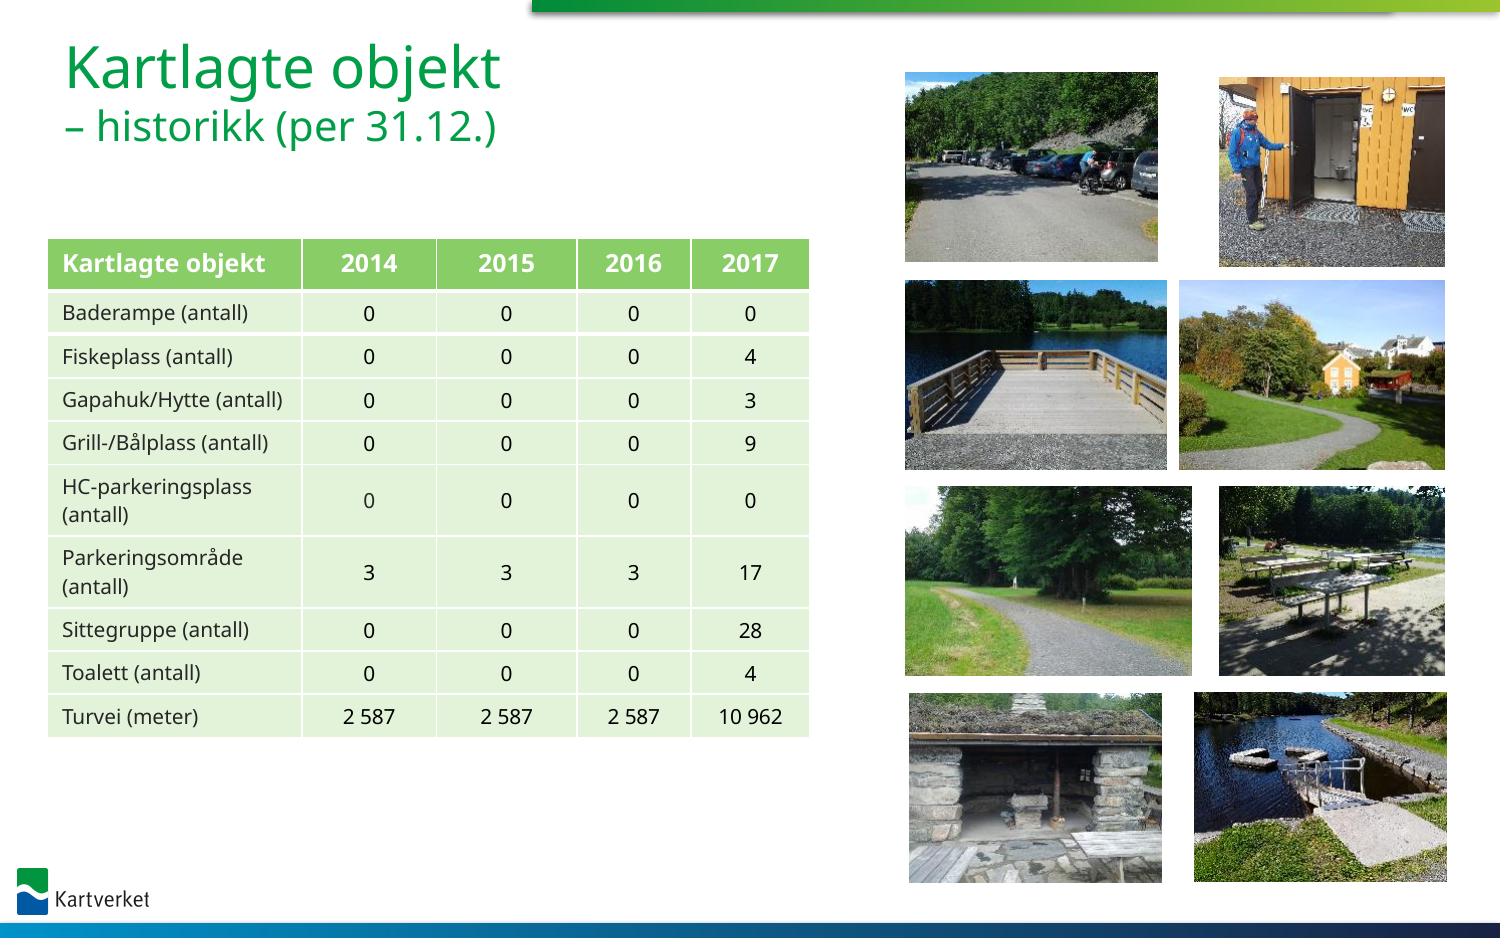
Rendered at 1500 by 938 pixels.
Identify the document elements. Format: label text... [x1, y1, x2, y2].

table_cell 0 [303, 609, 436, 650]
table_header 2015 [437, 239, 576, 289]
text_box Kartlagte objekt – historikk (per 31.12.) [49, 14, 1431, 158]
table_header Kartlagte objekt [48, 239, 301, 289]
picture [1179, 280, 1445, 470]
table_cell Gapahuk/Hytte (antall) [48, 379, 301, 420]
table_cell Sittegruppe (antall) [48, 609, 301, 650]
table_cell 0 [578, 422, 690, 464]
table_cell 0 [437, 465, 576, 535]
table_cell 0 [692, 465, 809, 535]
table_cell 0 [437, 379, 576, 420]
picture [909, 693, 1163, 884]
table_cell 0 [578, 336, 690, 377]
table_cell 3 [303, 537, 436, 607]
table_cell 0 [303, 293, 436, 332]
table_cell 17 [692, 537, 809, 607]
table_cell 4 [692, 652, 809, 693]
table_cell 0 [303, 422, 436, 464]
table_cell 3 [692, 379, 809, 420]
picture [905, 72, 1158, 262]
picture [1219, 77, 1445, 267]
table_cell 28 [692, 609, 809, 650]
picture [1219, 486, 1445, 676]
table_cell Turvei (meter) [48, 695, 301, 737]
table_cell 0 [578, 293, 690, 332]
table_cell 0 [303, 379, 436, 420]
table_cell 0 [578, 465, 690, 535]
table_cell 0 [578, 652, 690, 693]
picture [905, 280, 1167, 470]
table_cell 4 [692, 336, 809, 377]
table_header 2016 [578, 239, 690, 289]
table_cell 10 962 [692, 695, 809, 737]
table_cell 0 [303, 465, 436, 535]
table_cell 0 [437, 293, 576, 332]
table_cell 0 [437, 336, 576, 377]
picture [1194, 692, 1448, 882]
table_cell 0 [303, 336, 436, 377]
table_header 2017 [692, 239, 809, 289]
table_cell 0 [578, 609, 690, 650]
table_cell 0 [303, 652, 436, 693]
table_header 2014 [303, 239, 436, 289]
table_cell HC-parkeringsplass (antall) [48, 465, 301, 535]
table_cell Parkeringsområde (antall) [48, 537, 301, 607]
table_cell 9 [692, 422, 809, 464]
picture [905, 486, 1193, 676]
table_cell Grill-/Bålplass (antall) [48, 422, 301, 464]
table_cell Toalett (antall) [48, 652, 301, 693]
table_cell Baderampe (antall) [48, 293, 301, 332]
table_cell 2 587 [437, 695, 576, 737]
table_cell 0 [437, 609, 576, 650]
table_cell 2 587 [578, 695, 690, 737]
table_cell 3 [578, 537, 690, 607]
table_cell 0 [692, 293, 809, 332]
table_cell 3 [437, 537, 576, 607]
table_cell 0 [437, 652, 576, 693]
table_cell Fiskeplass (antall) [48, 336, 301, 377]
table_cell 0 [578, 379, 690, 420]
table_cell 2 587 [303, 695, 436, 737]
table_cell 0 [437, 422, 576, 464]
